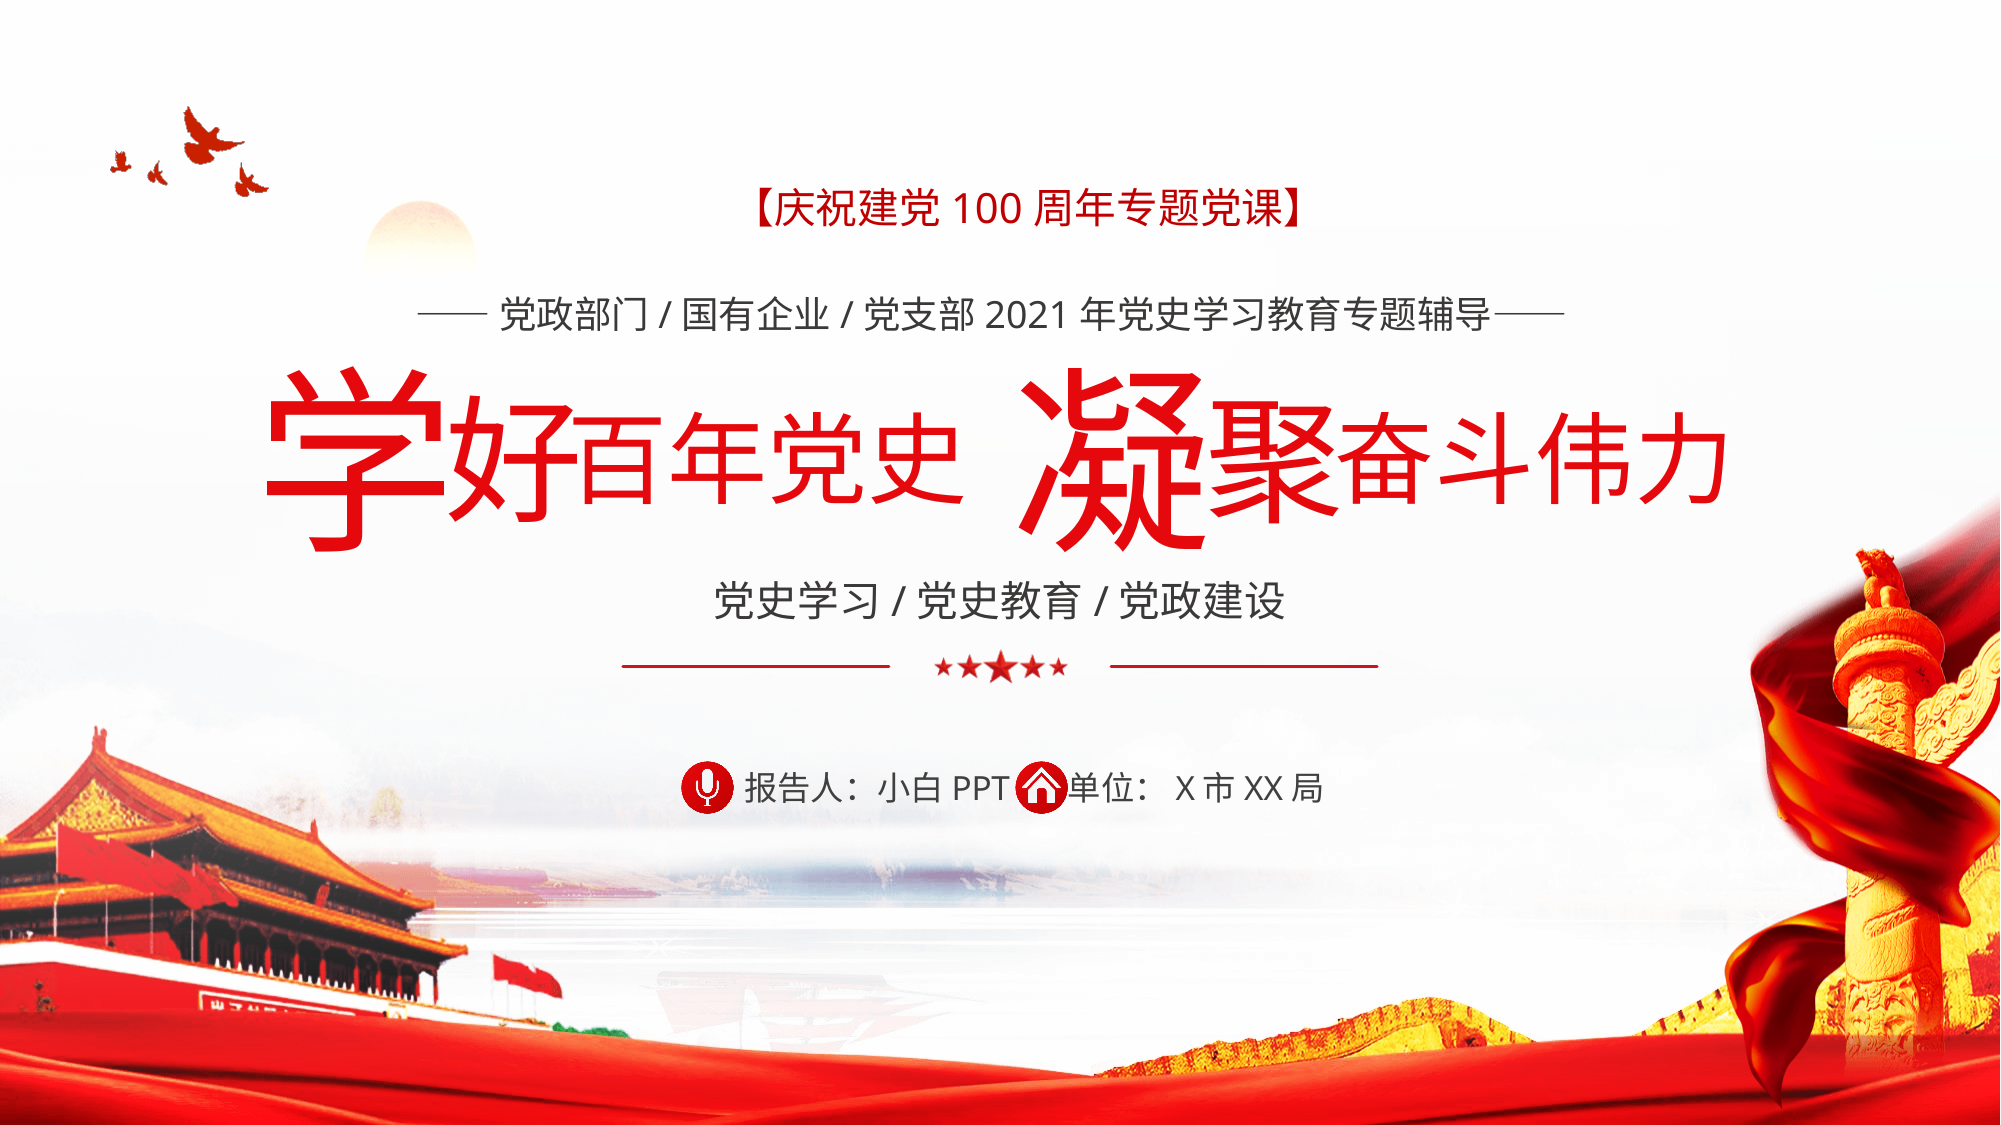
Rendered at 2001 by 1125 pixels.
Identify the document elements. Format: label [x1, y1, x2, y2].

text_box [622, 649, 1378, 685]
text_box [681, 761, 1325, 814]
picture [0, 0, 2000, 1125]
